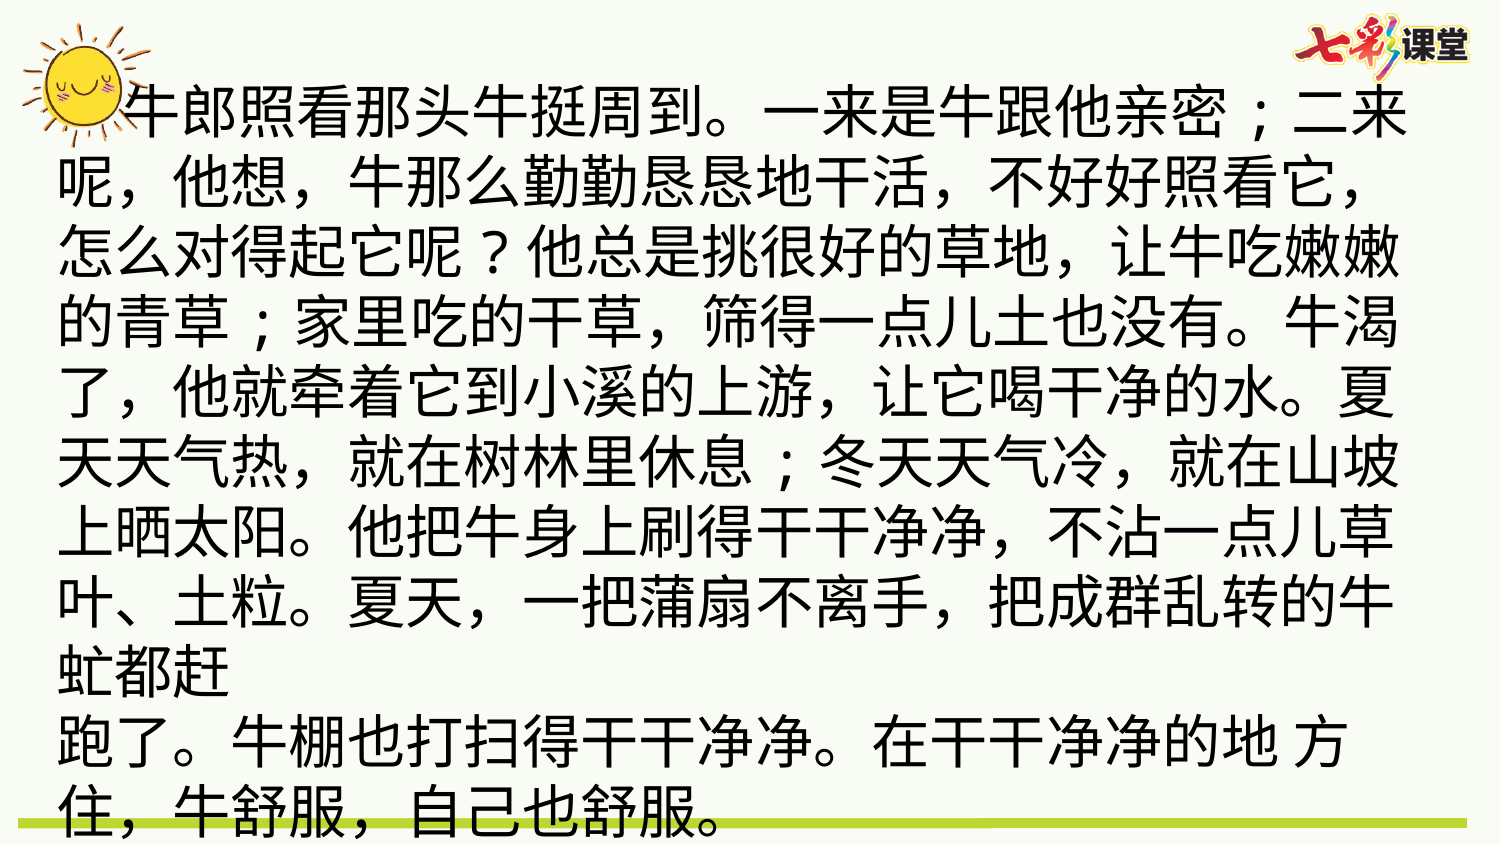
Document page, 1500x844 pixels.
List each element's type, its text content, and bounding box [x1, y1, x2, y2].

text_box 牛郎照看那头牛挺周到。一来是牛跟他亲密;二来呢，他想，牛那么勤勤恳恳地干活，不好好照看它，怎么对得起它呢?他总是挑很好的草地，让牛吃嫩嫩的青草;家里吃的干草，筛得一点儿土也没有。牛渴了，他就牵着它到小溪的上游，让它喝干净的水。夏天天气热，就在树林里休息;冬天天气冷，就在山坡上晒太阳。他把牛身上刷得干干净净，不沾一点儿草叶、土粒。夏天，一把蒲扇不离手，把成群乱转的牛虻都赶 跑了。牛棚也打扫得干干净净。在干干净净的地 方住，牛舒服，自己也舒服。 [41, 67, 1465, 844]
picture [0, 0, 173, 172]
picture [1291, 9, 1472, 87]
picture [18, 771, 41, 844]
